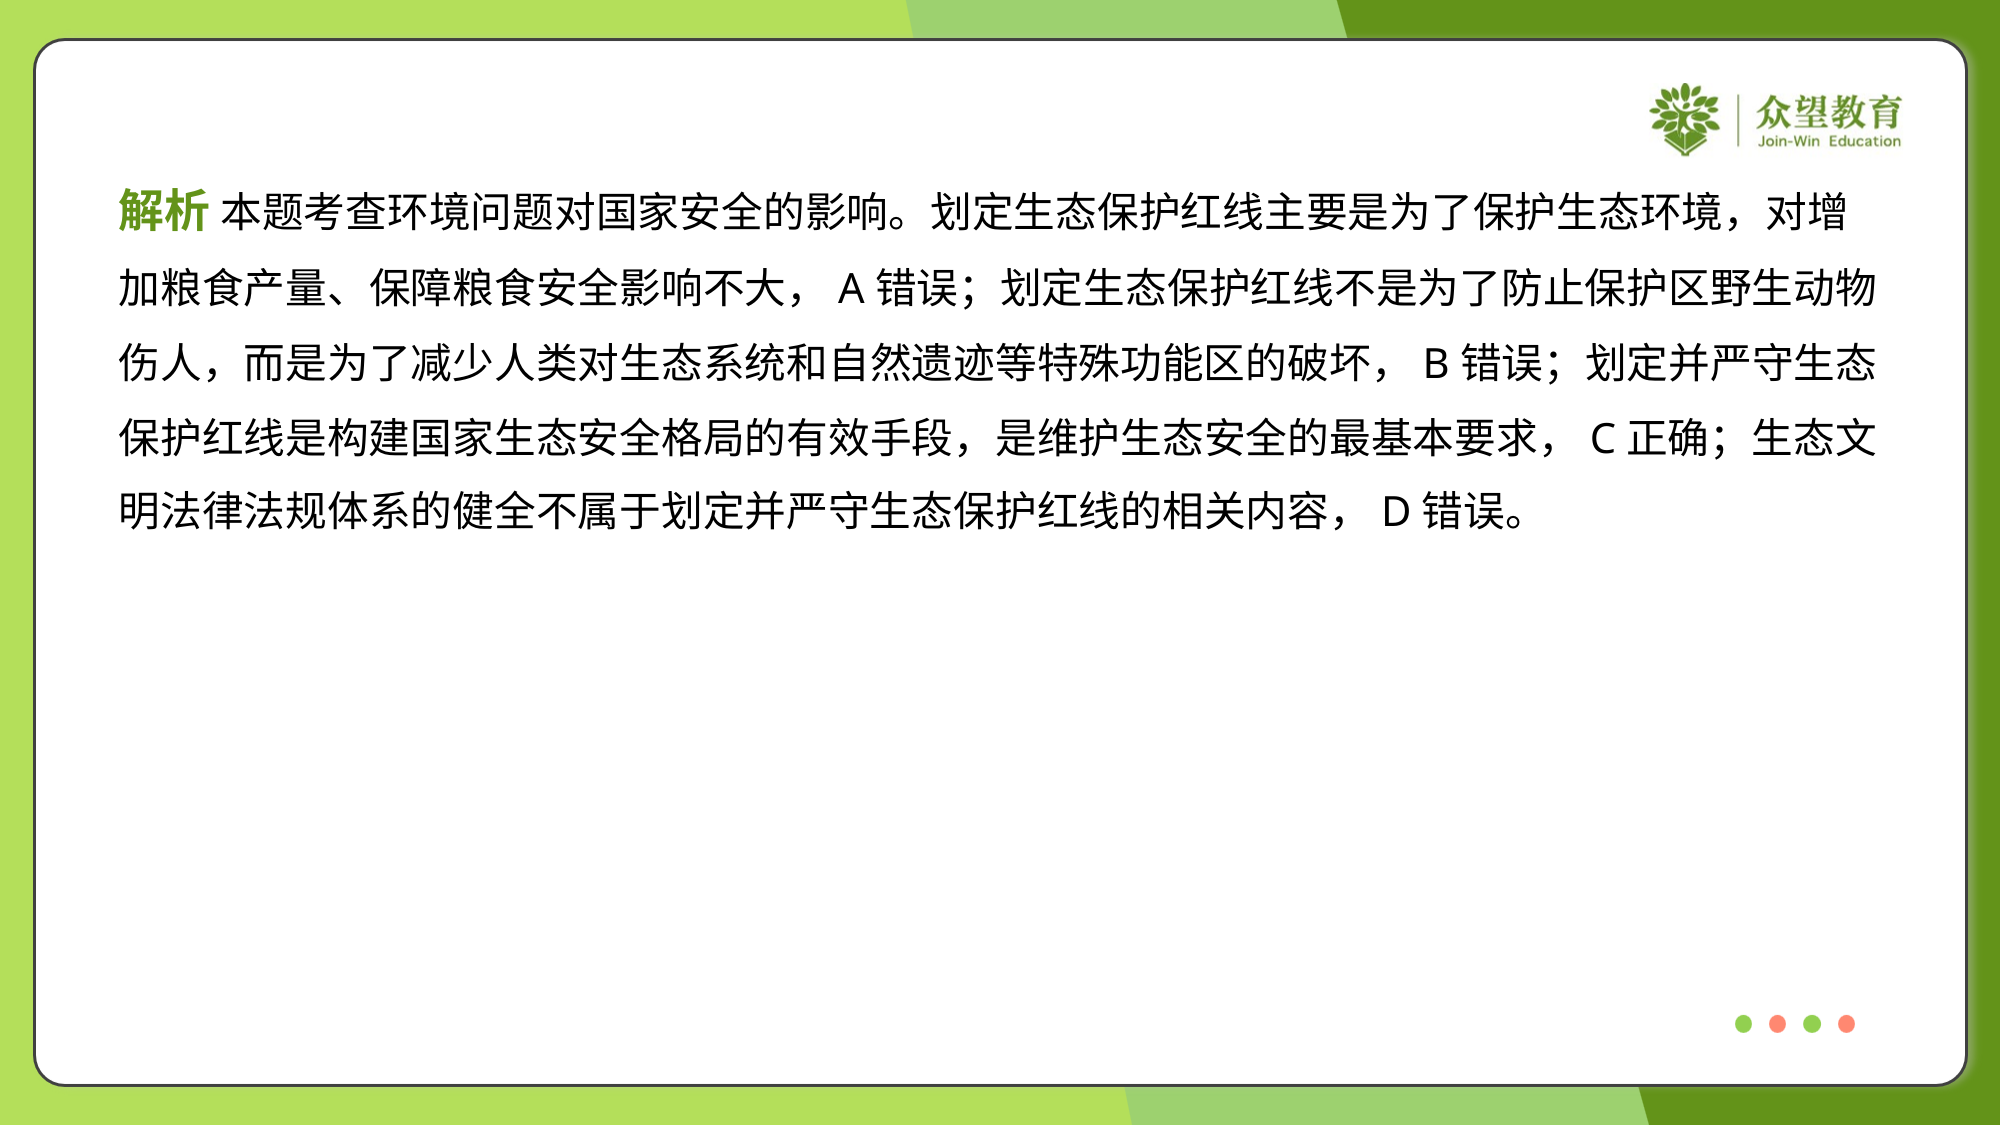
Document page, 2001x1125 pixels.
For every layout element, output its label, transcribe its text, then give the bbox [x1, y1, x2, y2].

picture [0, 0, 2000, 1125]
text_box 解析 本题考查环境问题对国家安全的影响。划定生态保护红线主要是为了保护生态环境，对增 加粮食产量、保障粮食安全影响不大，A错误；划定生态保护红线不是为了防止保护区野生动物 伤人，而是为了减少人类对生态系统和自然遗迹等特殊功能区的破坏，B错误；划定并严守生态 保护红线是构建国家生态安全格局的有效手段，是维护生态安全的最基本要求，C正确；生态文 明法律法规体系的健全不属于划定并严守生态保护红线的相关内容，D错误。 [118, 159, 1883, 527]
